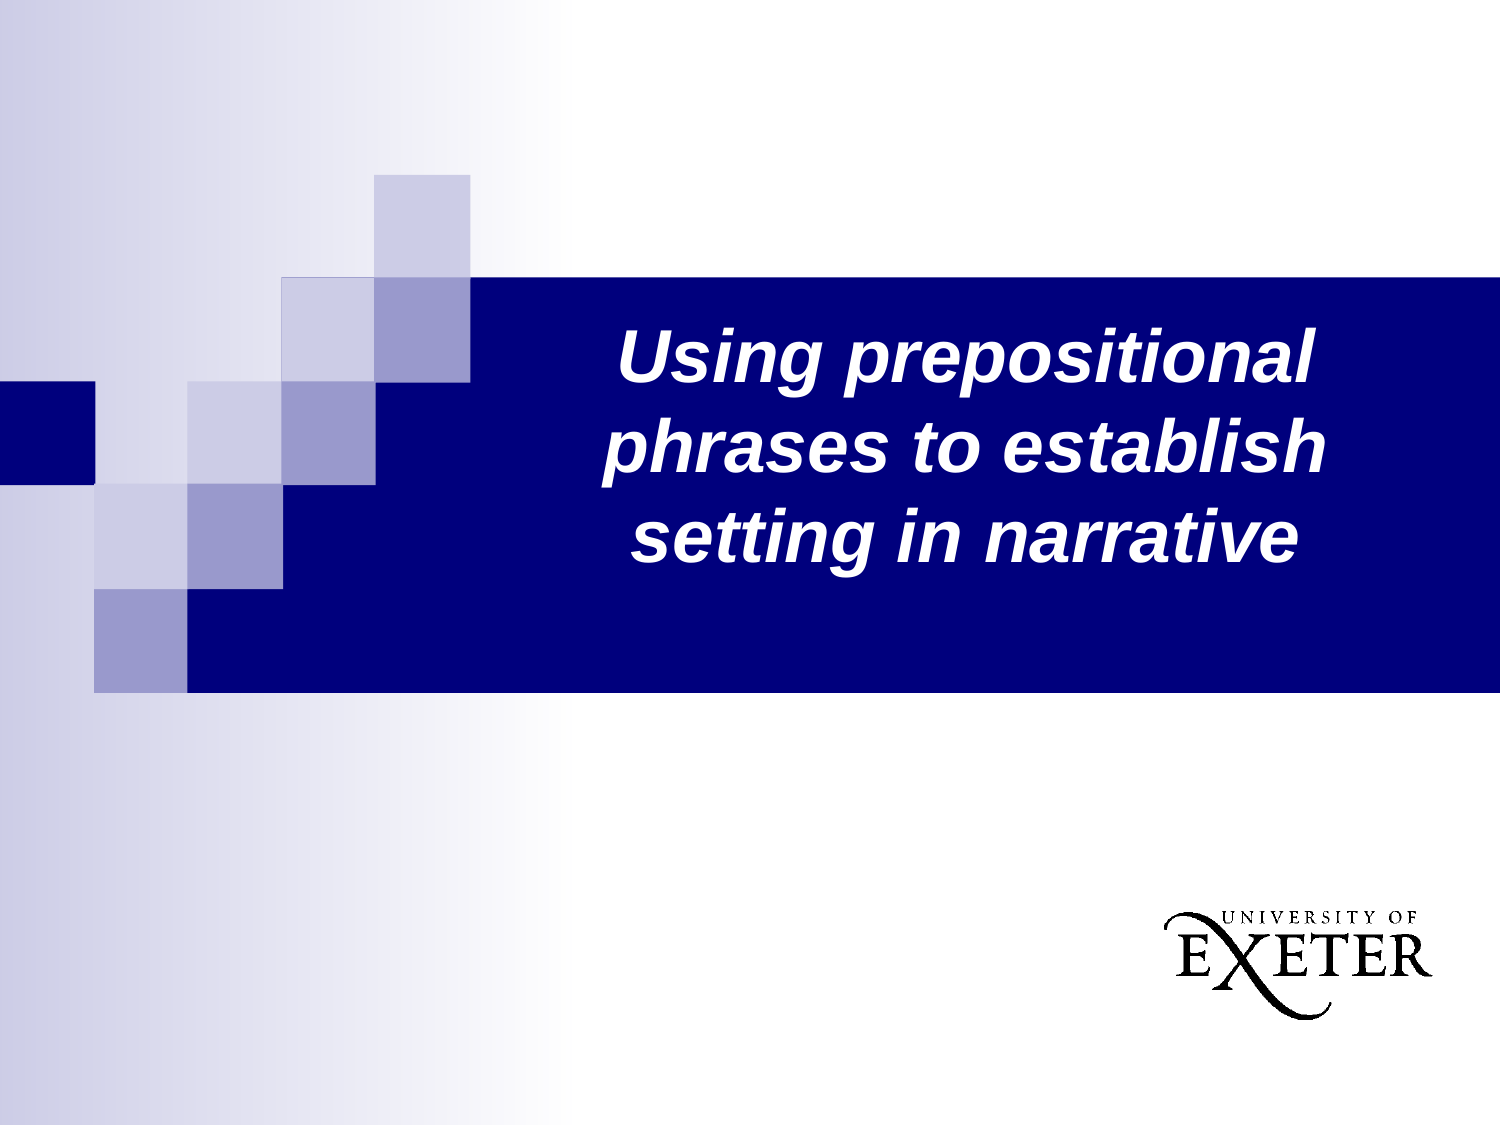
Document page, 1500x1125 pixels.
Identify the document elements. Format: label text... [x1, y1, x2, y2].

picture [1160, 908, 1434, 1022]
text_box Using prepositional phrases to establish setting in narrative [478, 299, 1454, 585]
